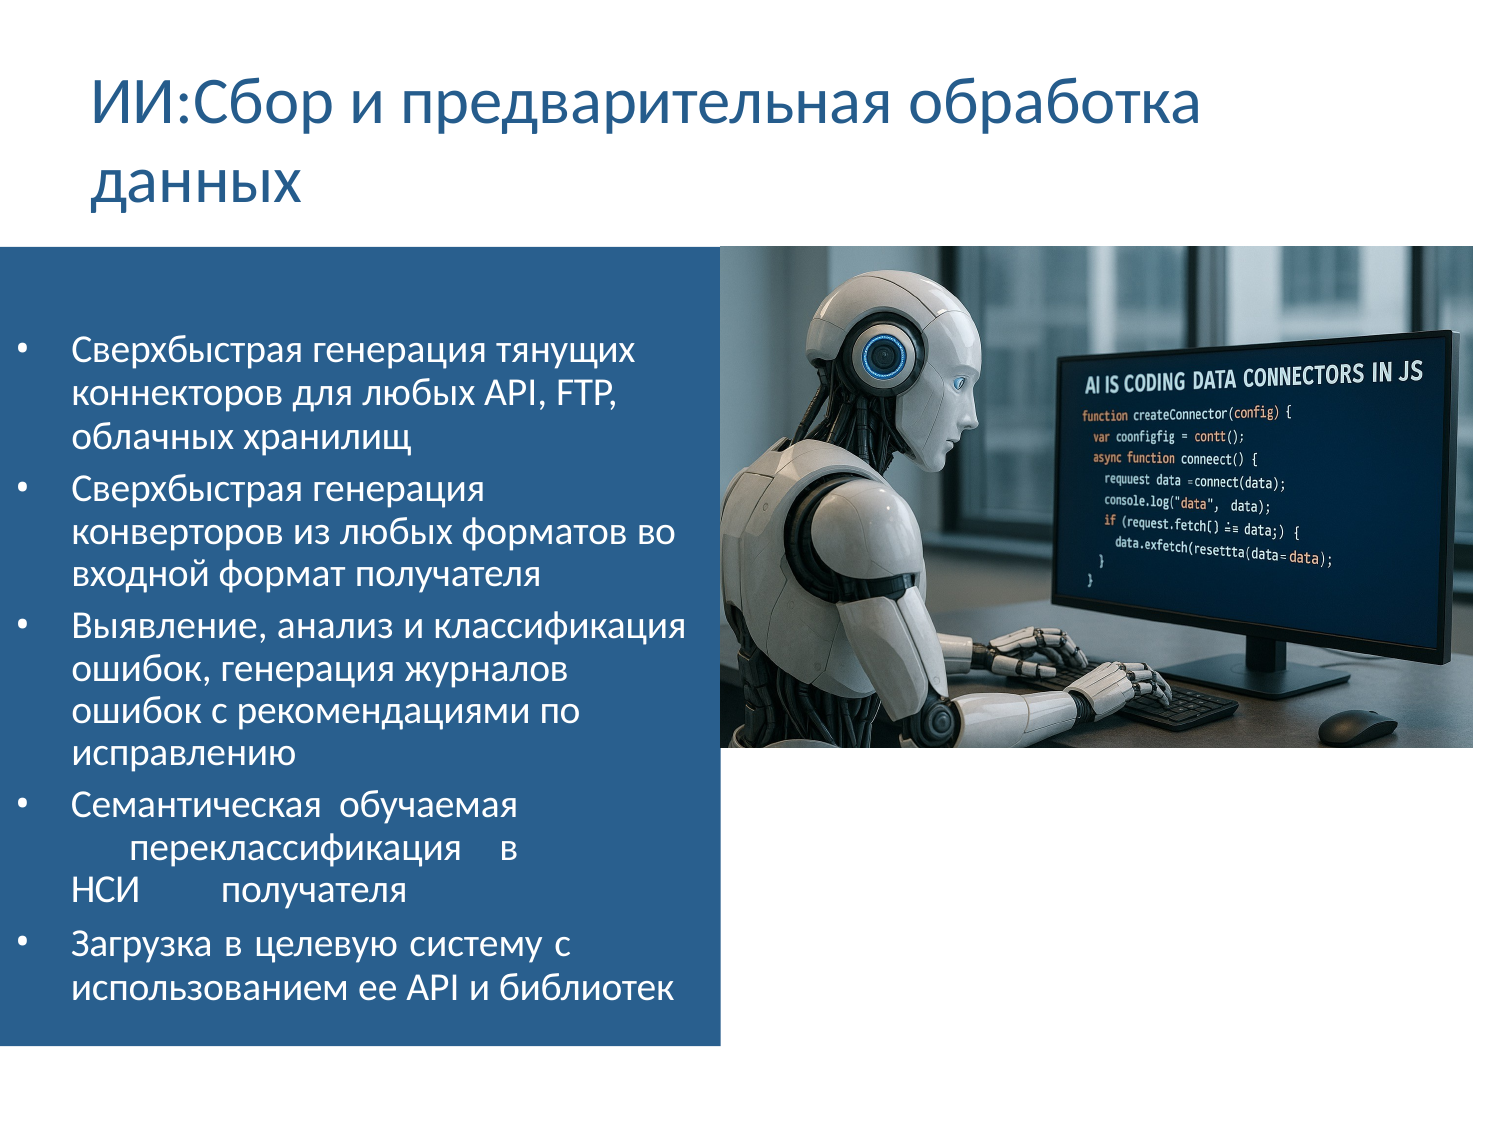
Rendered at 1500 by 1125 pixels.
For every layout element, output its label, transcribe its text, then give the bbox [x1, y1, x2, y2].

text_box Сверхбыстрая генерация тянущих коннекторов для любых API, FTP, облачных хранилищ Сверхбыстрая генерация конверторов из любых форматов во входной формат получателя Выявление, анализ и классификация ошибок, генерация журналов ошибок с рекомендациями по исправлению Семантическая обучаемая переклассификация в НСИ получателя Загрузка в целевую систему с использованием ее API и библиотек [12, 321, 694, 1009]
title ИИ:Сбор и предварительная обработка данных [87, 52, 1378, 246]
picture [720, 246, 1473, 749]
text_box [0, 246, 721, 1047]
